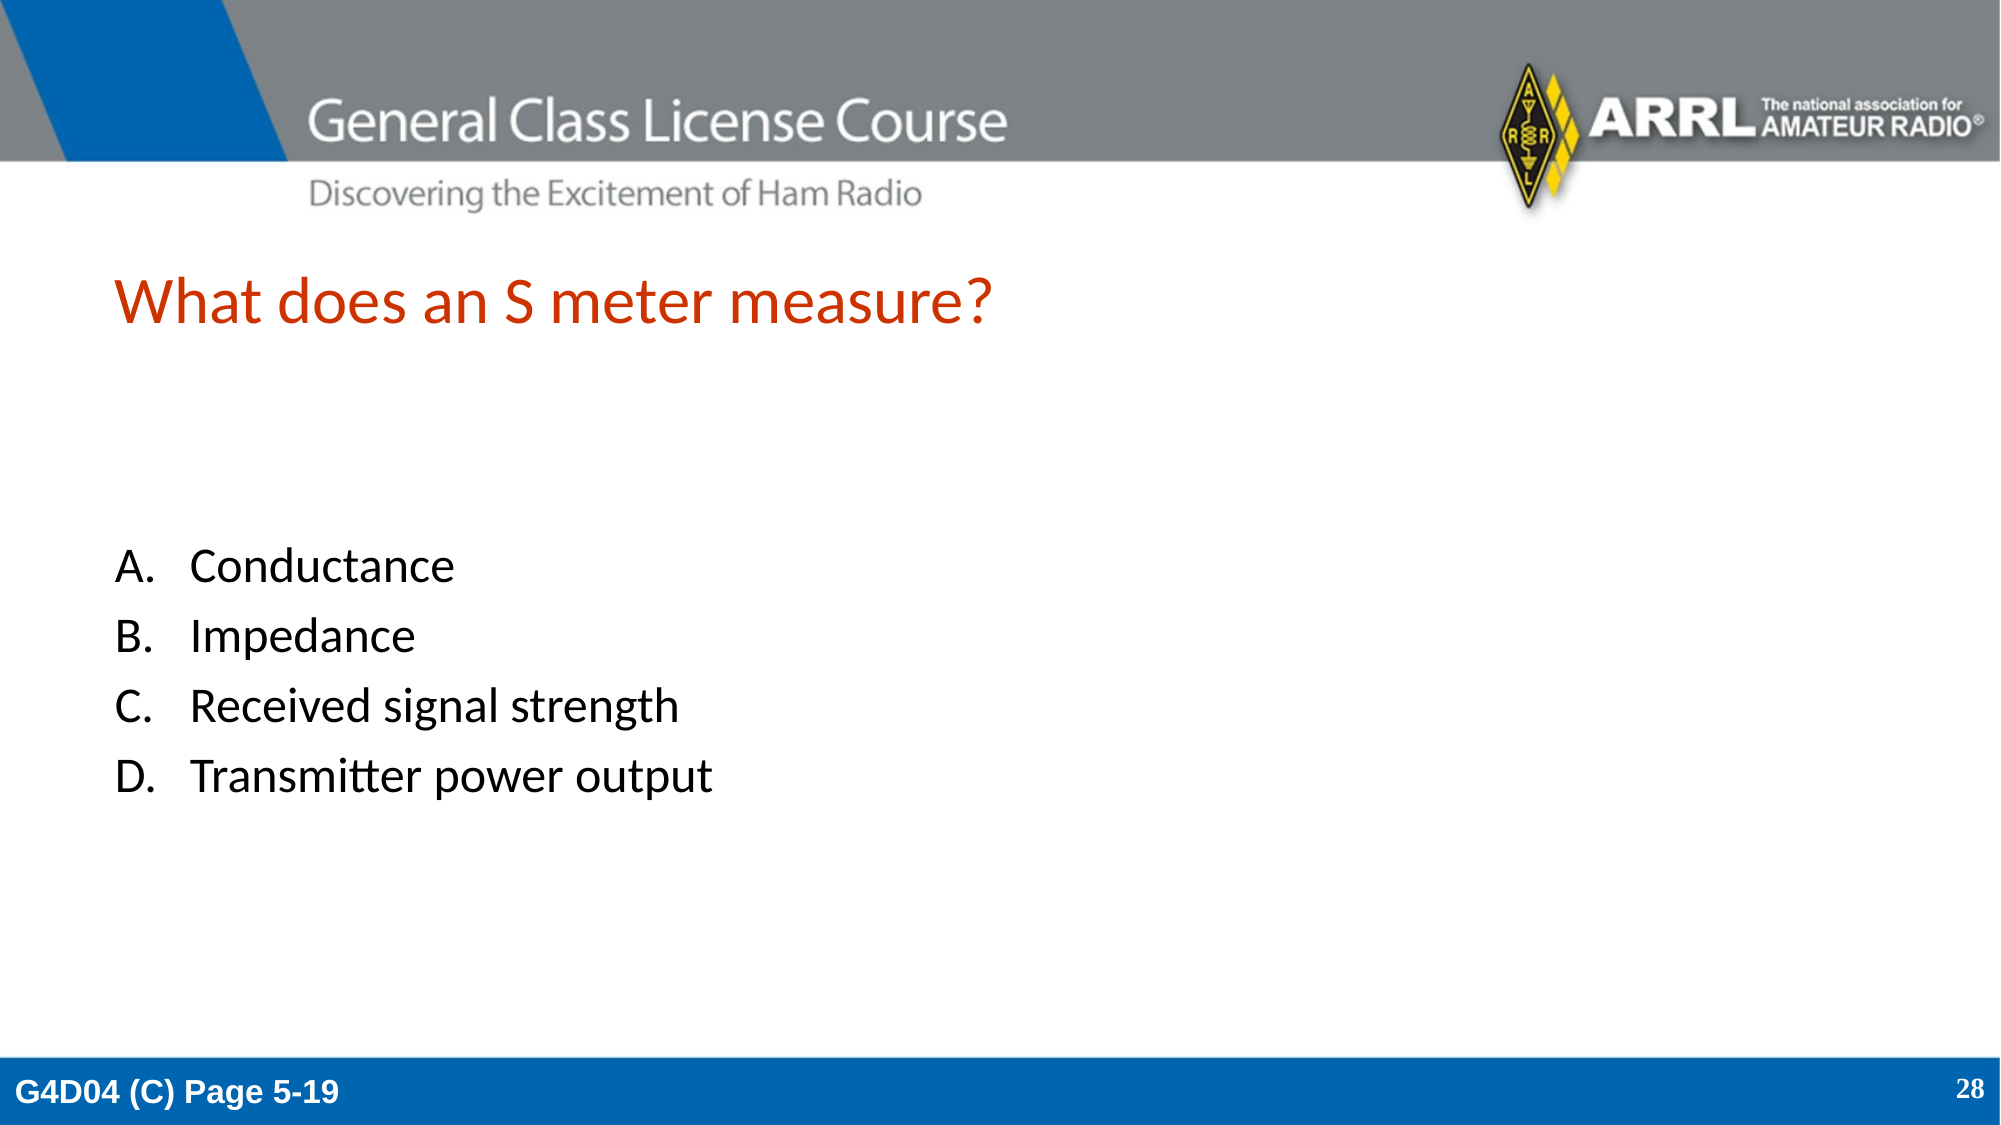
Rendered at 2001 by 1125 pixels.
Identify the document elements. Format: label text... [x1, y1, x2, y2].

picture [0, 0, 2001, 1125]
list Conductance Impedance Received signal strength Transmitter power output [99, 525, 1900, 1005]
title What does an S meter measure? [99, 249, 1900, 468]
text_box G4D04 (C) Page 5-19 [0, 1062, 1313, 1118]
text_box 28 [1875, 1062, 2000, 1113]
